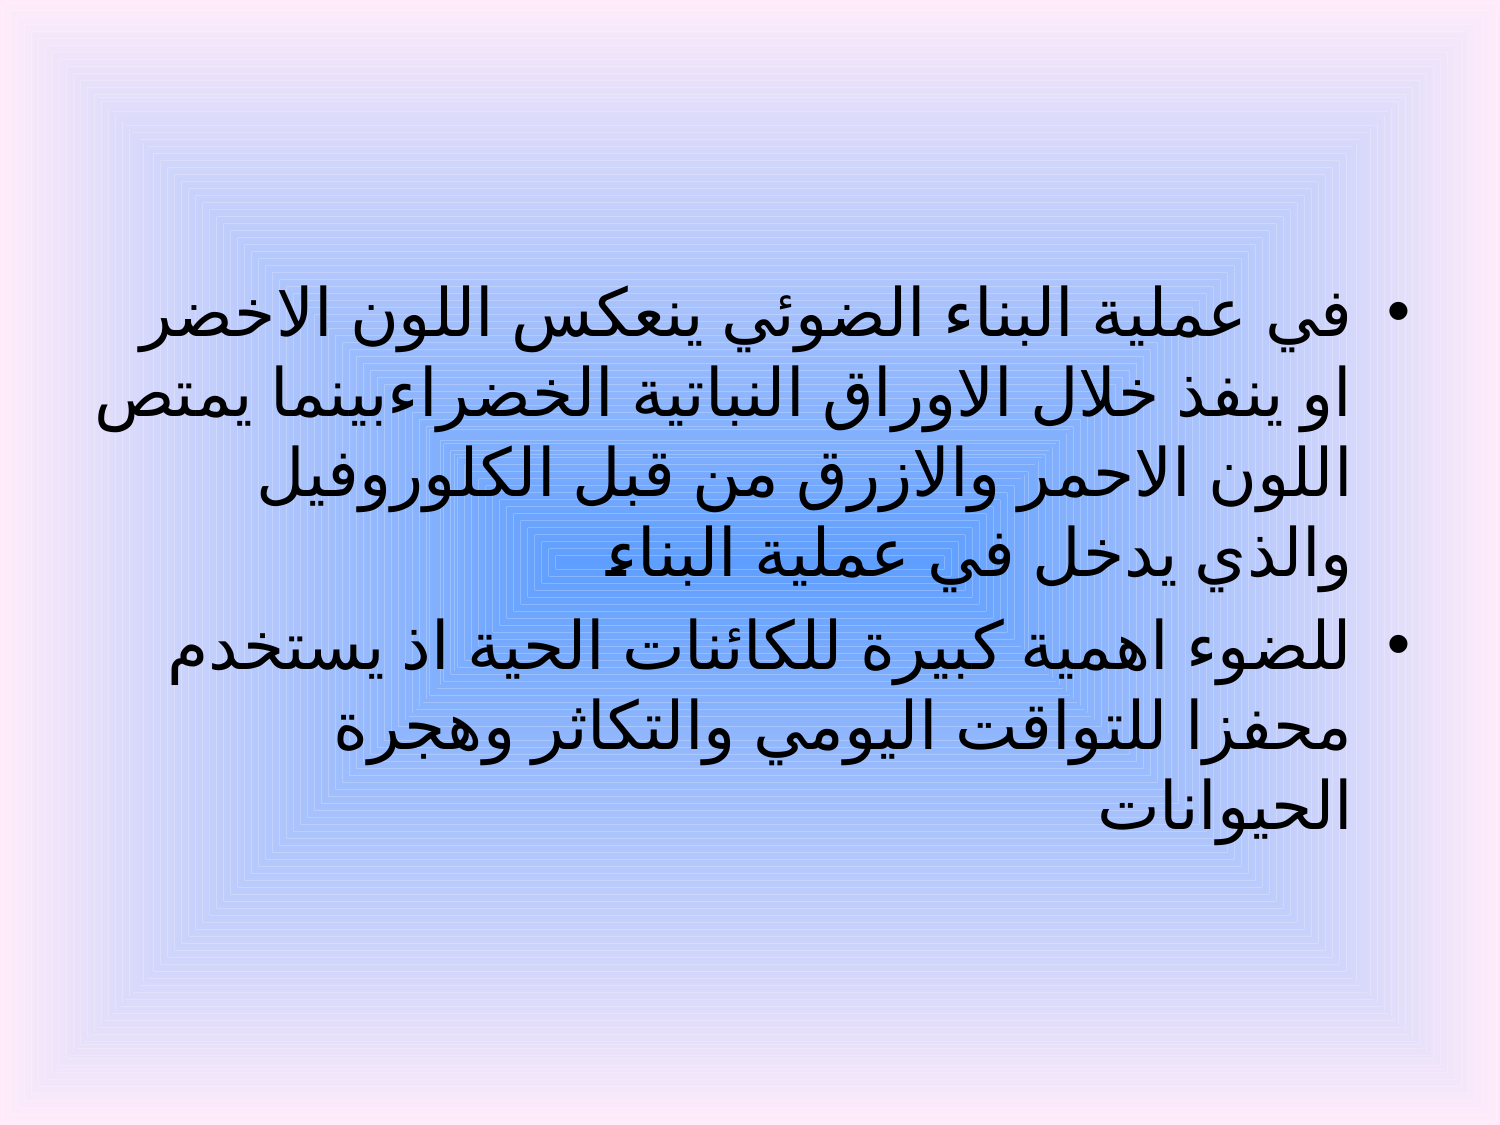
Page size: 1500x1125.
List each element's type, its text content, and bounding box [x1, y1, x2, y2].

list في عملية البناء الضوئي ينعكس اللون الاخضر او ينفذ خلال الاوراق النباتية الخضراءبينما يمتص اللون الاحمر والازرق من قبل الكلوروفيل والذي يدخل في عملية البناء للضوء اهمية كبيرة للكائنات الحية اذ يستخدم محفزا للتواقت اليومي والتكاثر وهجرة الحيوانات [75, 262, 1425, 1005]
